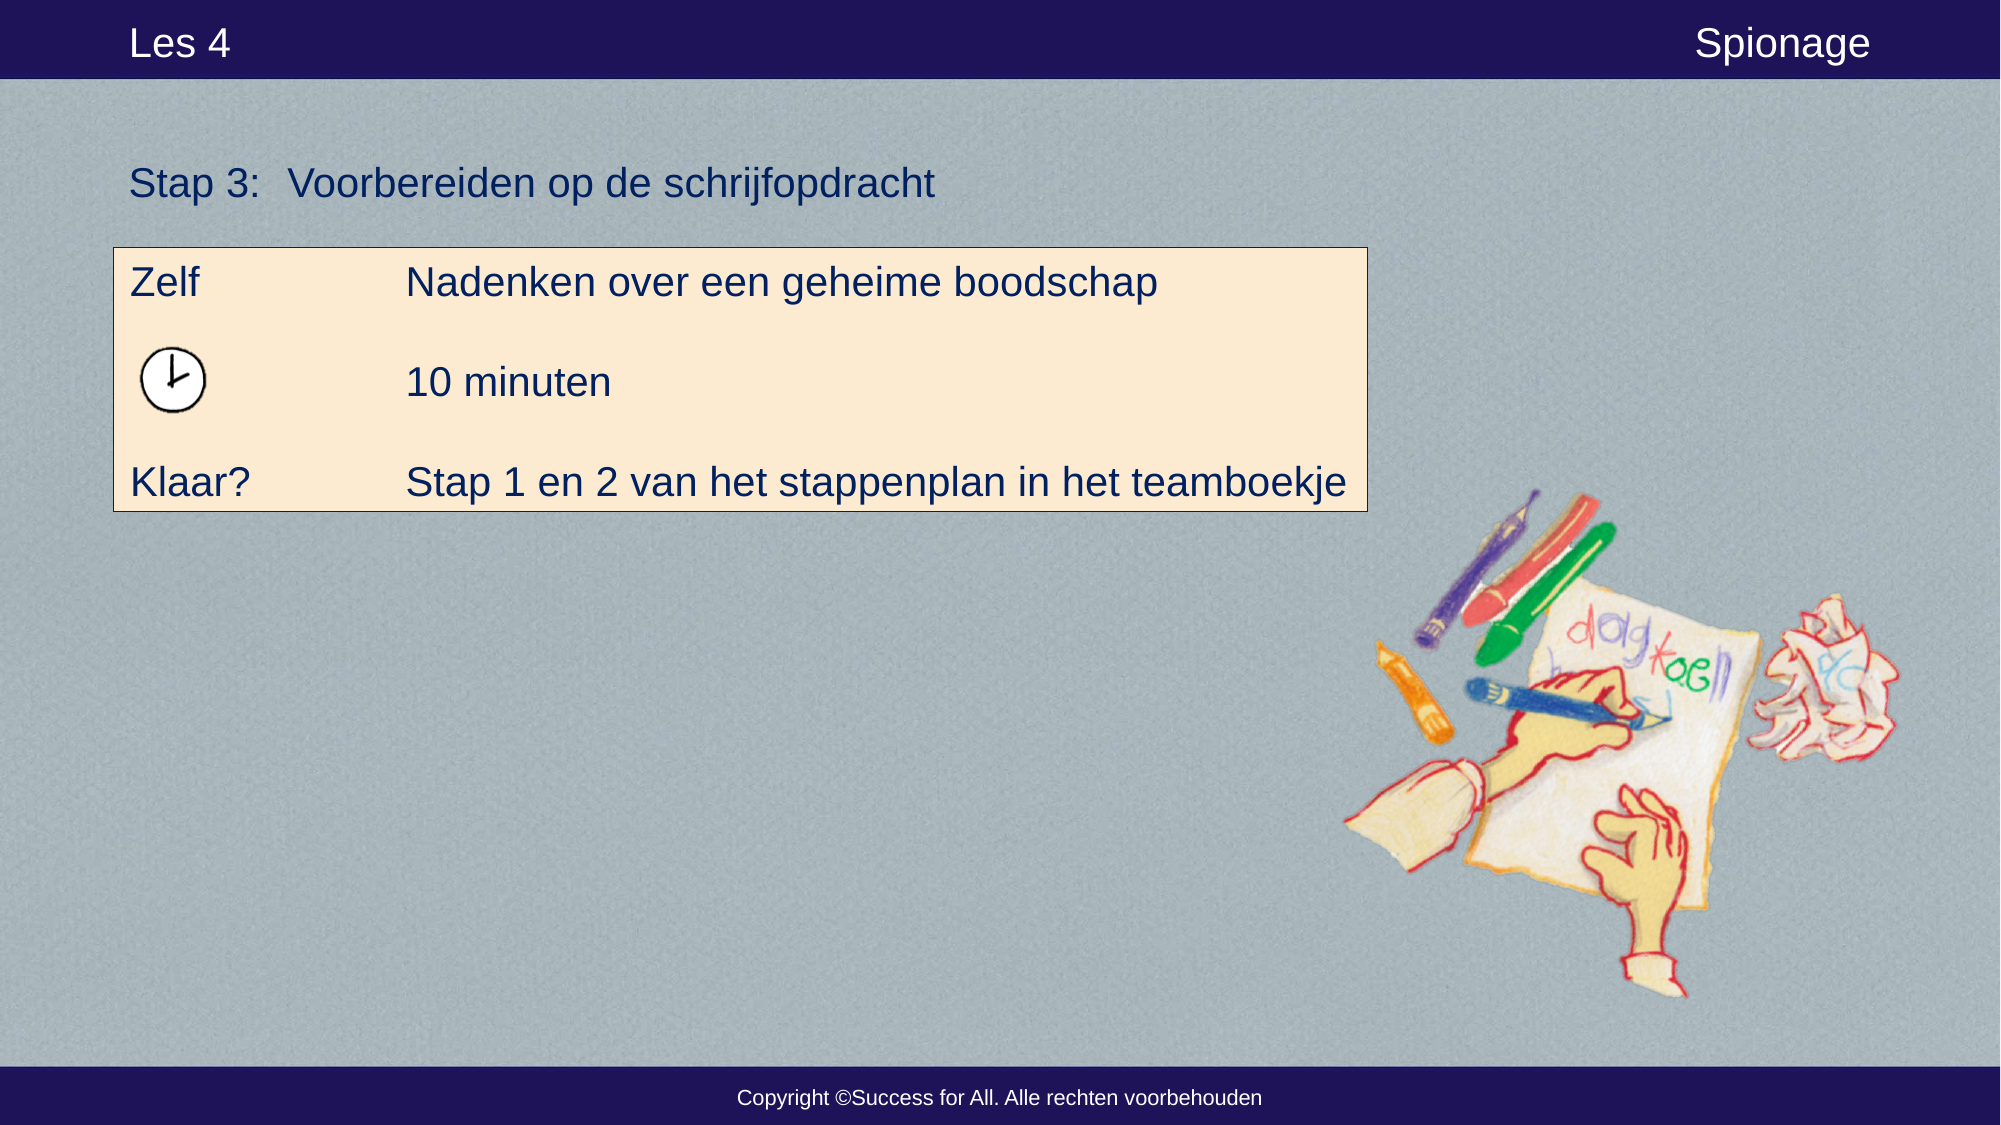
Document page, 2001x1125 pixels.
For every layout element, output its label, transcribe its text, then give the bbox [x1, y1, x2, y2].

text_box Les 4 [114, 8, 354, 73]
text_box Zelf Nadenken over een geheime boodschap 10 minuten Klaar? Stap 1 en 2 van het stappenplan in het teamboekje [113, 247, 1368, 512]
picture [0, 0, 2001, 1125]
text_box Stap 3: Voorbereiden op de schrijfopdracht [113, 148, 1301, 214]
text_box Spionage [999, 8, 1886, 73]
text_box Copyright ©Success for All. Alle rechten voorbehouden [0, 1076, 2000, 1125]
